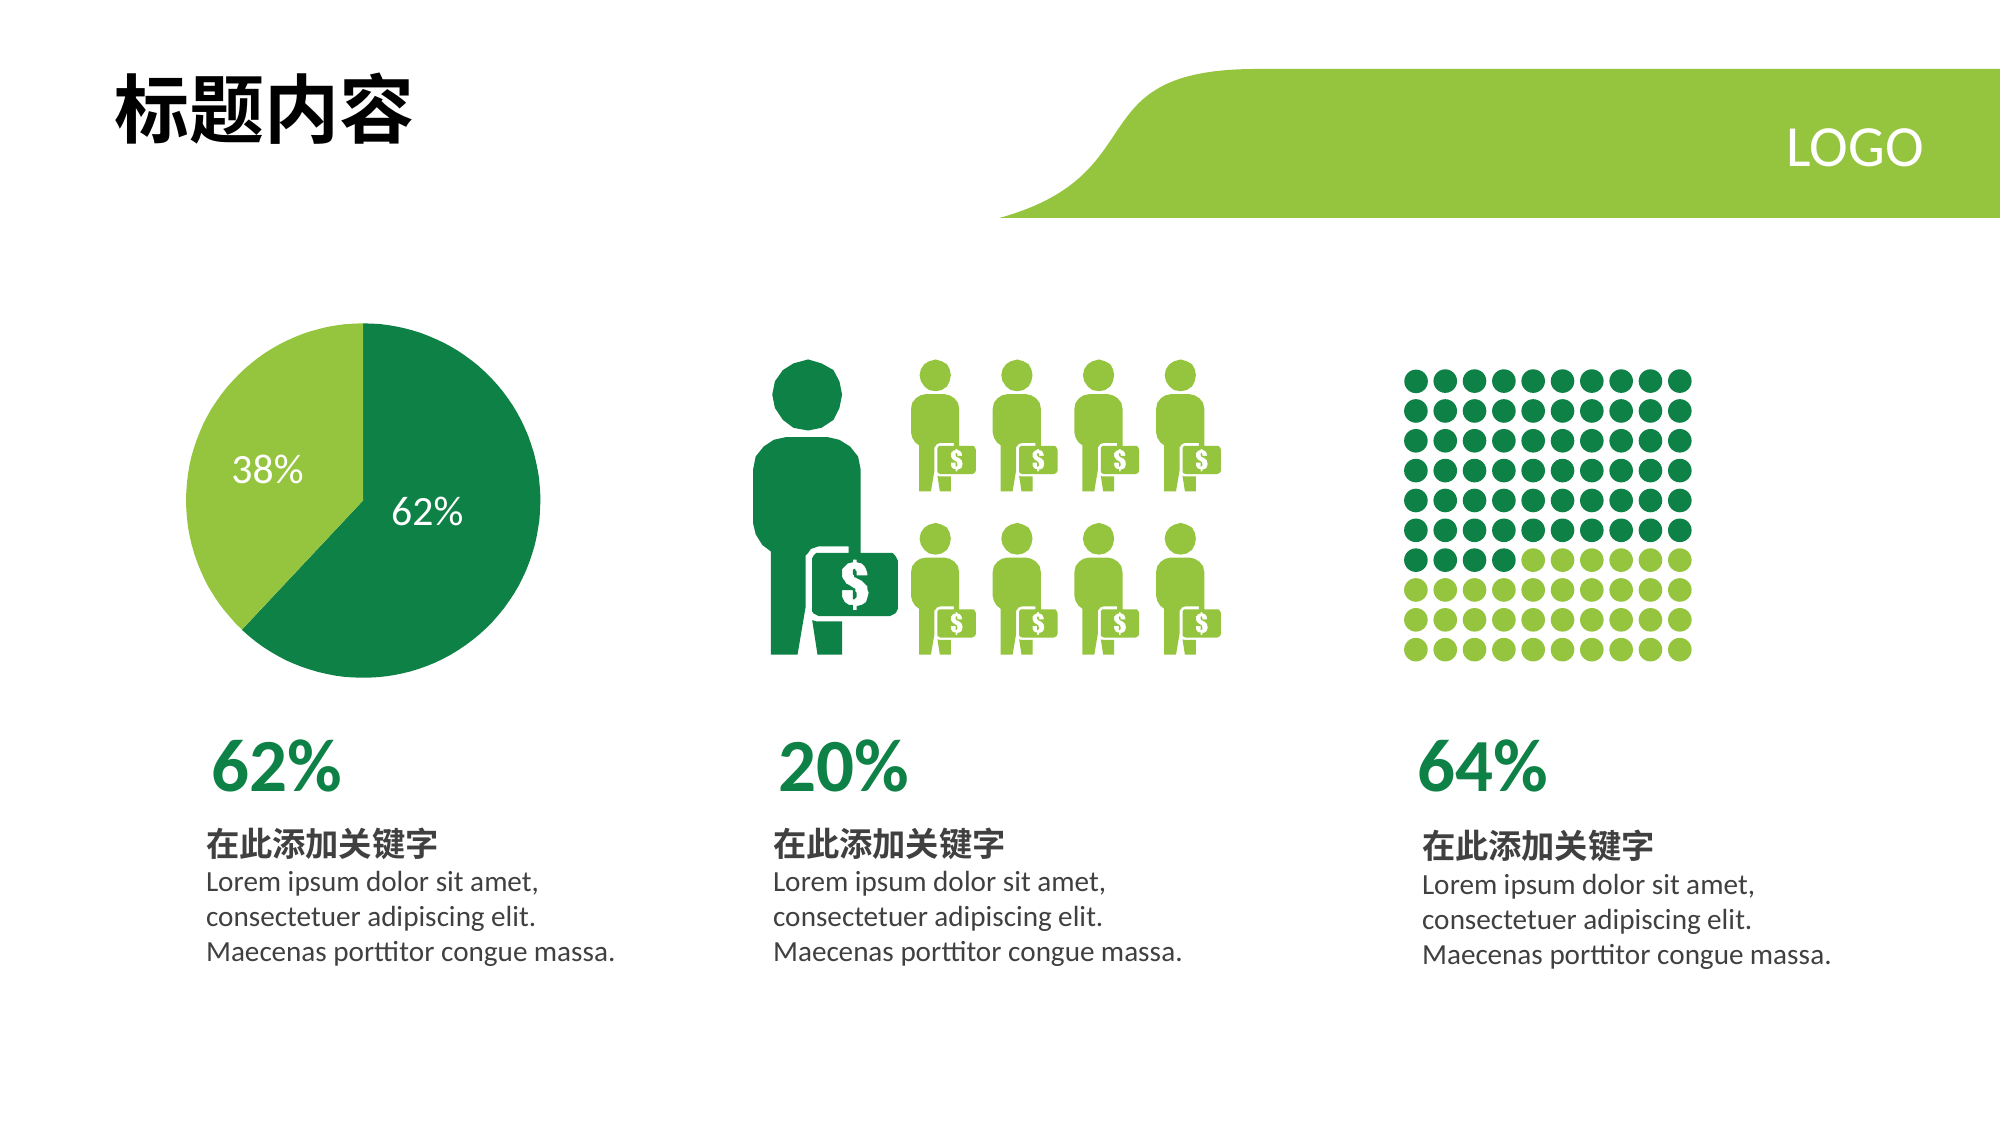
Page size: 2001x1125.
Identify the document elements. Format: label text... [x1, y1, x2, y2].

text_box [1432, 606, 1459, 633]
text_box [1491, 636, 1517, 663]
text_box [1608, 368, 1635, 394]
text_box [1520, 457, 1547, 484]
text_box [1608, 457, 1635, 484]
text_box [1578, 457, 1605, 484]
text_box [1608, 606, 1635, 633]
text_box [1578, 636, 1605, 663]
text_box [1637, 606, 1664, 633]
text_box [1403, 368, 1429, 395]
text_box [1666, 457, 1693, 484]
text_box [1666, 606, 1693, 633]
text_box [1074, 394, 1140, 492]
text_box [1520, 606, 1547, 633]
text_box [1520, 517, 1547, 544]
text_box [1549, 487, 1576, 514]
text_box [1549, 517, 1576, 544]
text_box [1578, 427, 1605, 454]
text_box 20% [763, 709, 925, 812]
text_box [1432, 487, 1459, 514]
text_box [1403, 517, 1429, 544]
text_box [1549, 606, 1576, 633]
text_box [1578, 547, 1605, 573]
text_box [1432, 368, 1459, 394]
text_box [1578, 577, 1605, 603]
text_box [1432, 547, 1459, 573]
text_box [1608, 547, 1635, 573]
text_box [1666, 517, 1693, 544]
text_box [1491, 517, 1517, 544]
text_box [992, 557, 1058, 655]
text_box [1549, 368, 1576, 394]
text_box [1549, 457, 1576, 484]
text_box [1666, 547, 1693, 573]
text_box 62% [196, 709, 358, 812]
text_box [911, 394, 976, 492]
text_box [1520, 368, 1547, 394]
text_box [1549, 577, 1576, 603]
text_box [1461, 457, 1488, 484]
text_box [1637, 547, 1664, 573]
text_box [772, 359, 843, 431]
text_box [1082, 359, 1115, 392]
text_box 在此添加关键字 Lorem ipsum dolor sit amet, consectetuer adipiscing elit. Maecenas porttitor congue massa. [753, 812, 1227, 978]
text_box [1491, 487, 1517, 514]
text_box [1608, 398, 1635, 424]
text_box [1637, 487, 1664, 514]
text_box [1432, 398, 1459, 424]
text_box 在此添加关键字 Lorem ipsum dolor sit amet, consectetuer adipiscing elit. Maecenas porttitor congue massa. [186, 812, 660, 978]
text_box [919, 522, 951, 555]
text_box [911, 557, 976, 655]
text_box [185, 323, 541, 678]
text_box [1491, 577, 1517, 603]
text_box [1491, 457, 1517, 484]
text_box [1461, 487, 1488, 514]
text_box [1461, 547, 1488, 573]
text_box [1608, 577, 1635, 603]
text_box [1637, 457, 1664, 484]
text_box [1403, 487, 1429, 514]
text_box [1637, 636, 1664, 663]
text_box [1491, 368, 1517, 394]
text_box [1520, 427, 1547, 454]
text_box [919, 359, 951, 392]
text_box [1637, 398, 1664, 424]
text_box [1461, 636, 1488, 663]
text_box [1608, 487, 1635, 514]
text_box [1403, 427, 1429, 454]
text_box [999, 67, 2000, 219]
text_box [1432, 427, 1459, 454]
text_box [1491, 547, 1517, 573]
text_box [1608, 636, 1635, 663]
text_box [1520, 577, 1547, 603]
text_box [1432, 457, 1459, 484]
text_box [1461, 368, 1488, 394]
text_box [1461, 427, 1488, 454]
text_box [1403, 398, 1429, 424]
text_box [1432, 636, 1459, 663]
text_box [1520, 547, 1547, 573]
text_box [1578, 517, 1605, 544]
text_box [1461, 398, 1488, 424]
text_box [1549, 398, 1576, 424]
text_box [1637, 368, 1664, 394]
text_box [1608, 517, 1635, 544]
text_box [1666, 487, 1693, 514]
text_box [1666, 636, 1693, 663]
text_box [1461, 517, 1488, 544]
text_box [1491, 606, 1517, 633]
text_box [1403, 547, 1429, 573]
text_box [1666, 368, 1693, 394]
text_box [992, 394, 1058, 492]
text_box [1403, 457, 1429, 484]
text_box [1164, 359, 1196, 392]
text_box 64% [1403, 709, 1564, 814]
text_box LOGO [1771, 100, 1939, 186]
text_box [1491, 398, 1517, 424]
text_box [1637, 517, 1664, 544]
text_box [1578, 606, 1605, 633]
text_box [1432, 517, 1459, 544]
text_box [1637, 577, 1664, 603]
text_box [1001, 359, 1033, 392]
text_box [1491, 427, 1517, 454]
text_box 在此添加关键字 Lorem ipsum dolor sit amet, consectetuer adipiscing elit. Maecenas porttitor congue massa. [1401, 815, 1876, 980]
text_box [1520, 398, 1547, 424]
text_box [1461, 577, 1488, 603]
text_box [1578, 398, 1605, 424]
text_box [1520, 636, 1547, 663]
text_box [1461, 606, 1488, 633]
text_box [1666, 398, 1693, 424]
text_box [1666, 427, 1693, 454]
text_box [1403, 577, 1429, 603]
text_box [1432, 577, 1459, 603]
text_box [1549, 547, 1576, 573]
text_box [1637, 427, 1664, 454]
text_box [1666, 577, 1693, 603]
text_box [1164, 522, 1196, 555]
text_box [1156, 394, 1221, 492]
text_box [1001, 522, 1033, 555]
text_box 标题内容 [99, 54, 430, 160]
text_box [1520, 487, 1547, 514]
text_box [1074, 557, 1140, 655]
text_box [1403, 606, 1429, 633]
text_box [1578, 487, 1605, 514]
text_box [1608, 427, 1635, 454]
text_box [1549, 427, 1576, 454]
text_box [1082, 522, 1115, 555]
text_box [1578, 368, 1605, 394]
text_box [1403, 636, 1429, 663]
text_box [753, 437, 898, 655]
text_box [1156, 557, 1221, 655]
text_box [1549, 636, 1576, 663]
